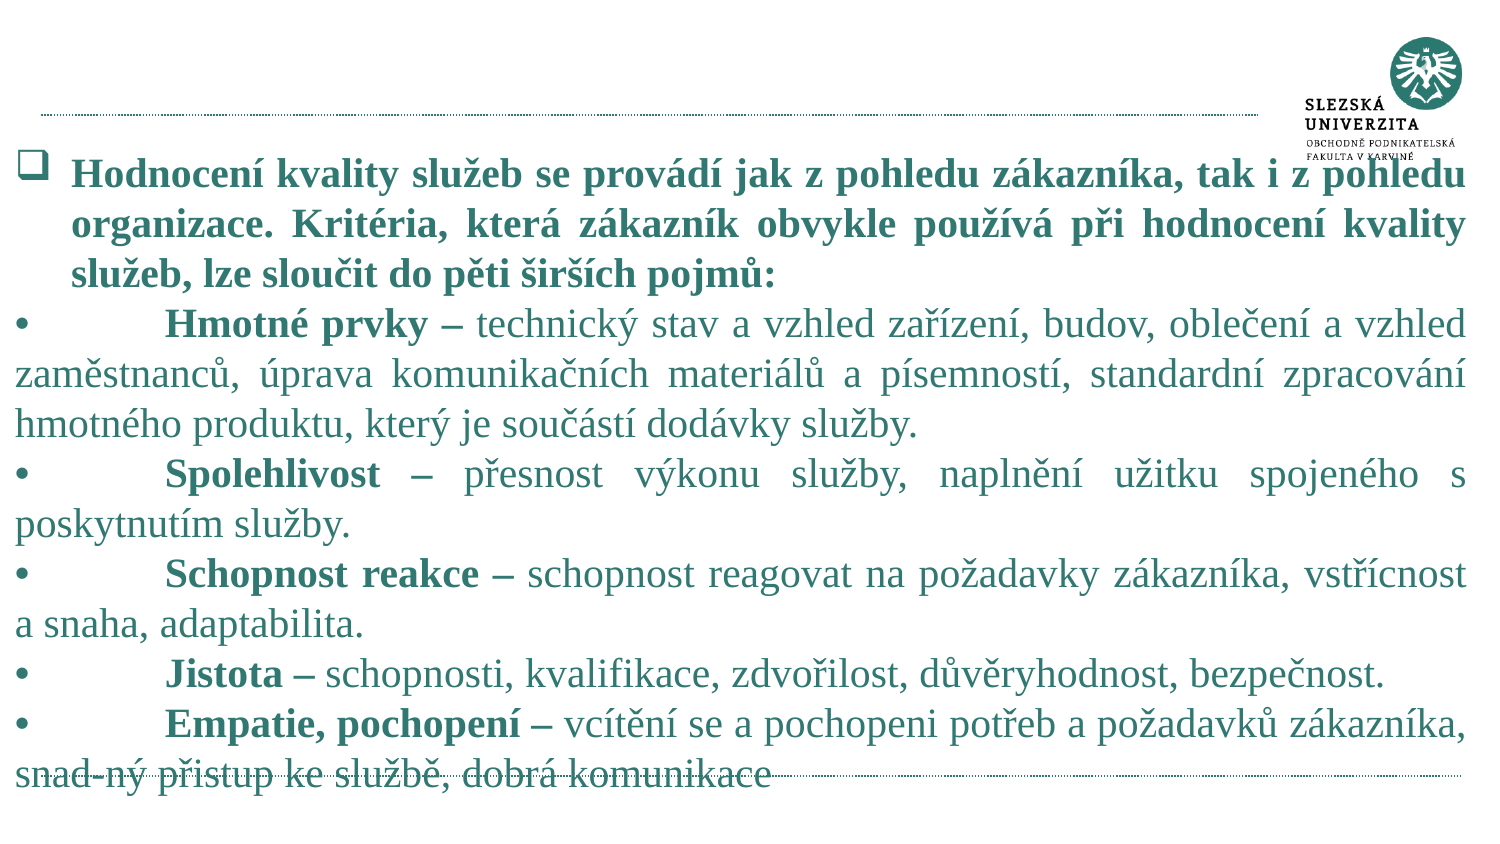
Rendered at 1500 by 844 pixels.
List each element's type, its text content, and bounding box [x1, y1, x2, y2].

picture [1305, 37, 1462, 138]
text_box Hodnocení kvality služeb se provádí jak z pohledu zákazníka, tak i z pohledu organizace. Kritéria, která zákazník obvykle používá při hodnocení kvality služeb, lze sloučit do pěti širších pojmů: • Hmotné prvky – technický stav a vzhled zařízení, budov, oblečení a vzhled zaměstnanců, úprava komunikačních materiálů a písemností, standardní zpracování hmotného produktu, který je součástí dodávky služby. • Spolehlivost – přesnost výkonu služby, naplnění užitku spojeného s poskytnutím služby. • Schopnost reakce – schopnost reagovat na požadavky zákazníka, vstřícnost a snaha, adaptabilita. • Jistota – schopnosti, kvalifikace, zdvořilost, důvěryhodnost, bezpečnost. • Empatie, pochopení – vcítění se a pochopeni potřeb a požadavků zákazníka, snad-ný přistup ke službě, dobrá komunikace [0, 138, 1483, 804]
